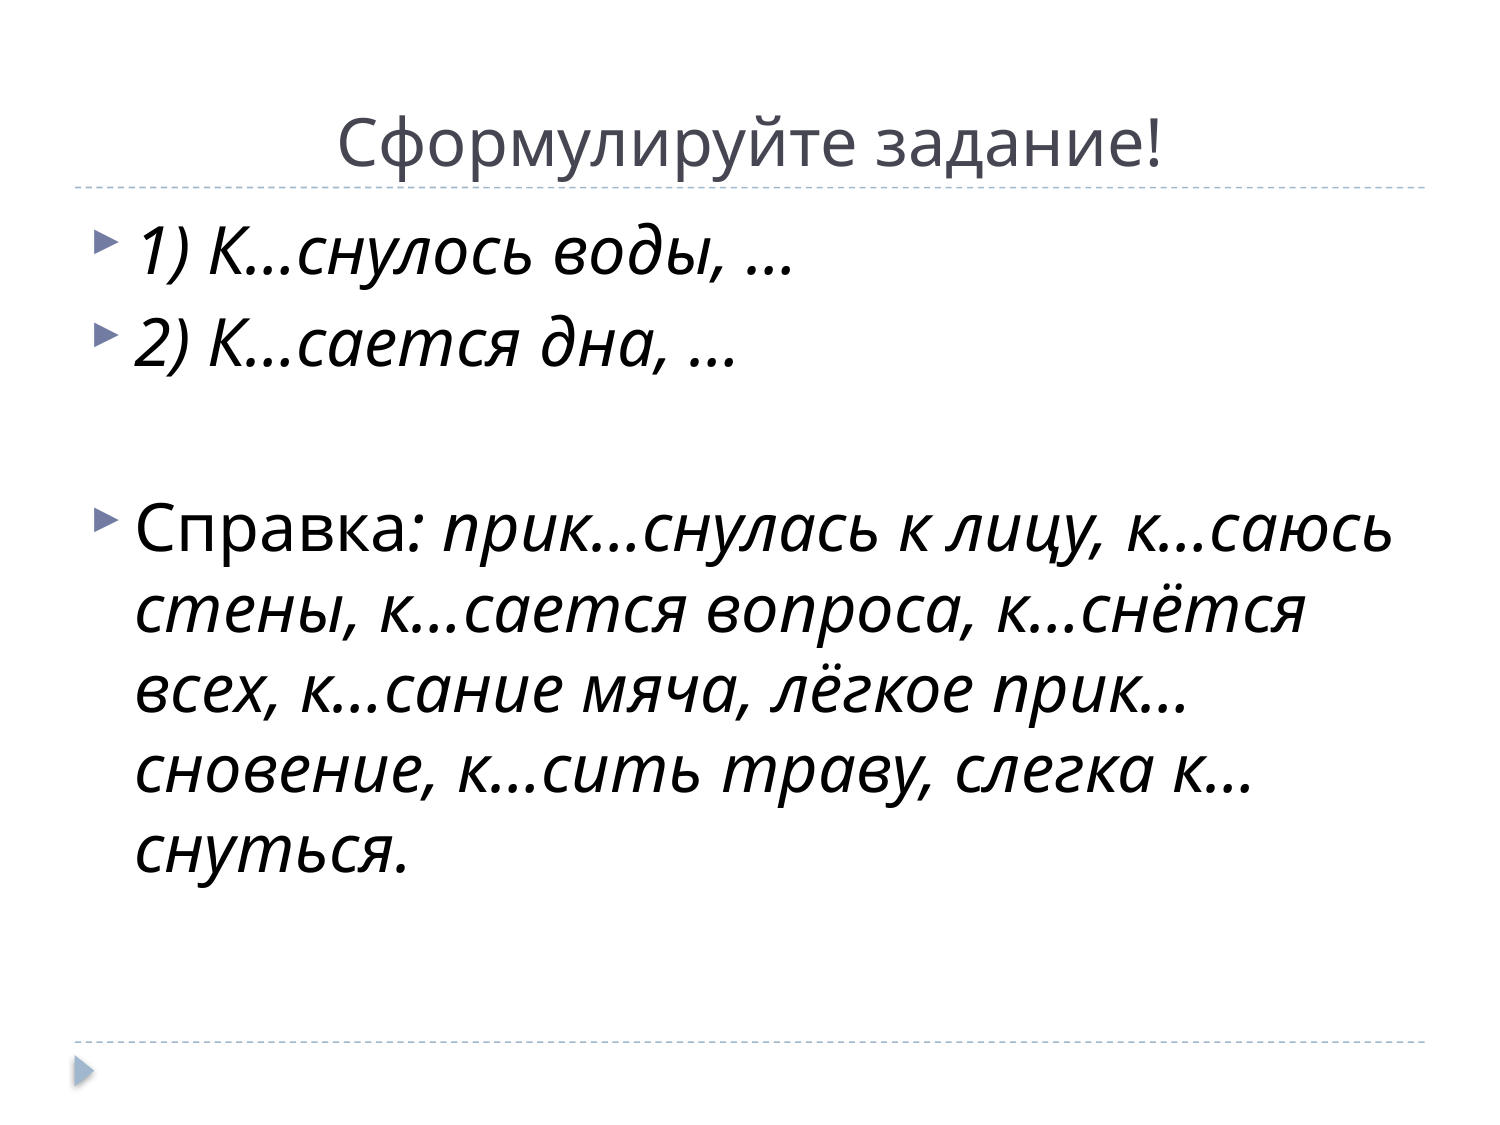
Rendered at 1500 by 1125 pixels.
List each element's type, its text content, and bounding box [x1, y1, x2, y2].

list 1) К…снулось воды, … 2) К…сается дна, … Справка: прик…снулась к лицу, к…саюсь стены, к…сается вопроса, к…снётся всех, к…сание мяча, лёгкое прик…сновение, к…сить траву, слегка к…снуться. [75, 200, 1425, 1010]
title Сформулируйте задание! [75, 24, 1425, 188]
